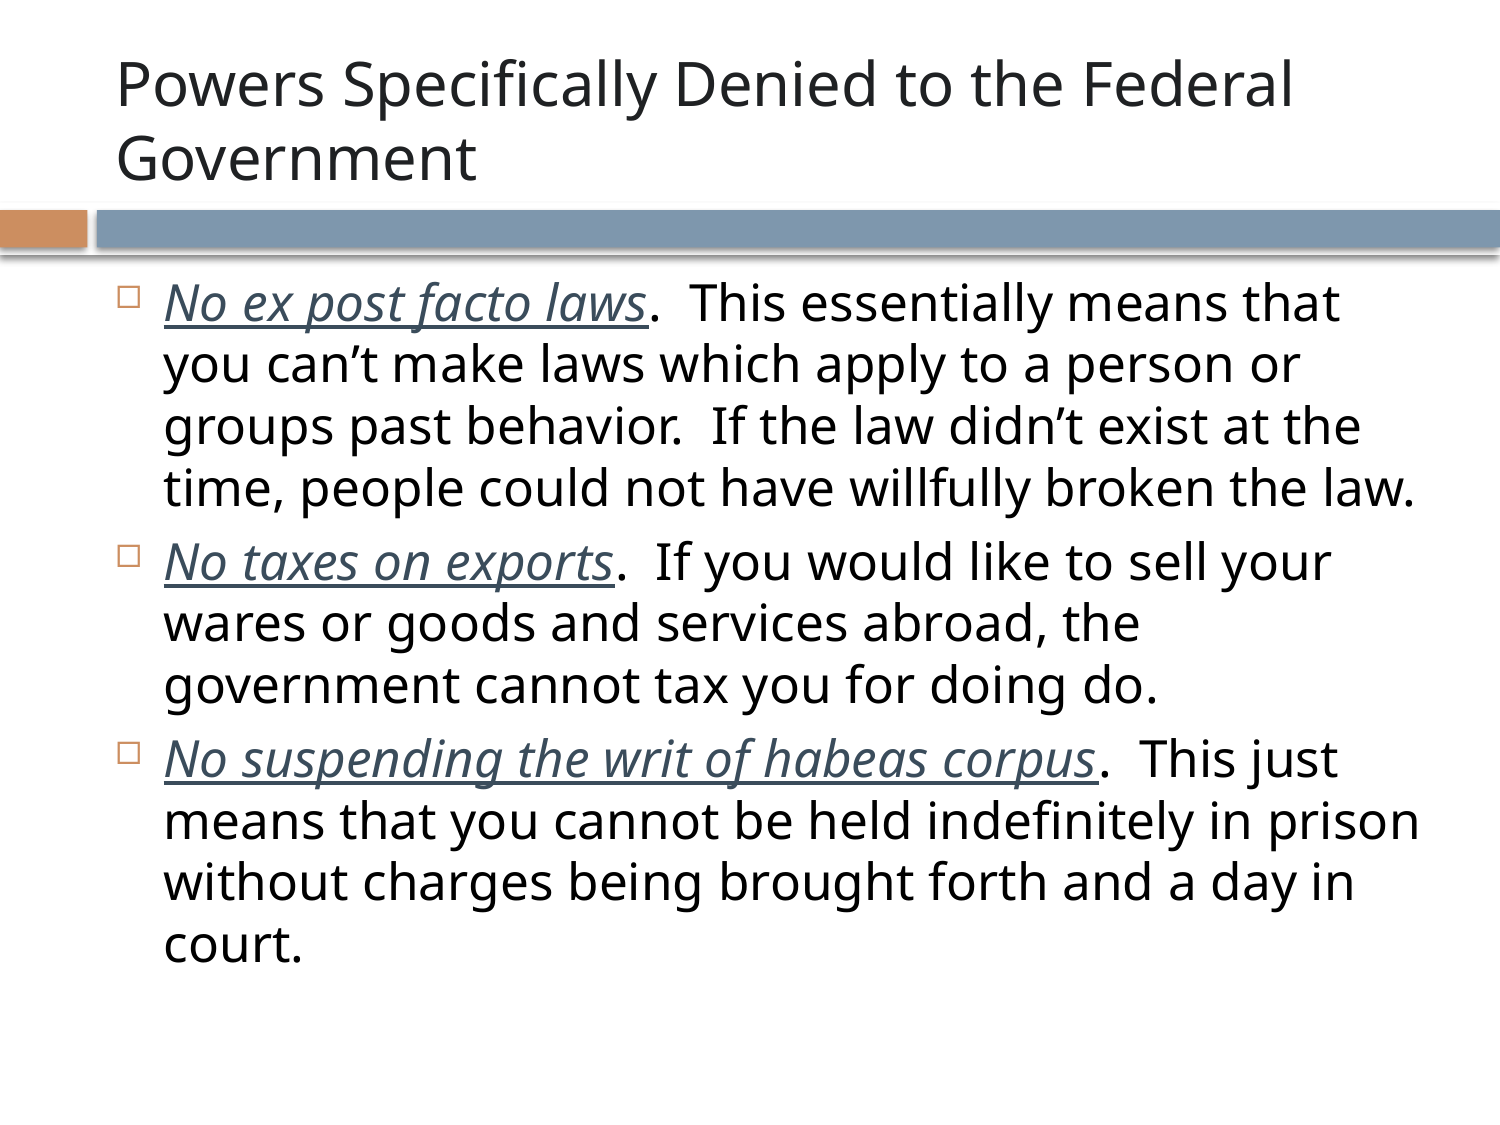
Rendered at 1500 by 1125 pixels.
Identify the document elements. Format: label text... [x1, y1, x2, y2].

title Powers Specifically Denied to the Federal Government [100, 37, 1438, 200]
list No ex post facto laws. This essentially means that you can’t make laws which apply to a person or groups past behavior. If the law didn’t exist at the time, people could not have willfully broken the law. No taxes on exports. If you would like to sell your wares or goods and services abroad, the government cannot tax you for doing do. No suspending the writ of habeas corpus. This just means that you cannot be held indefinitely in prison without charges being brought forth and a day in court. [100, 262, 1438, 1000]
